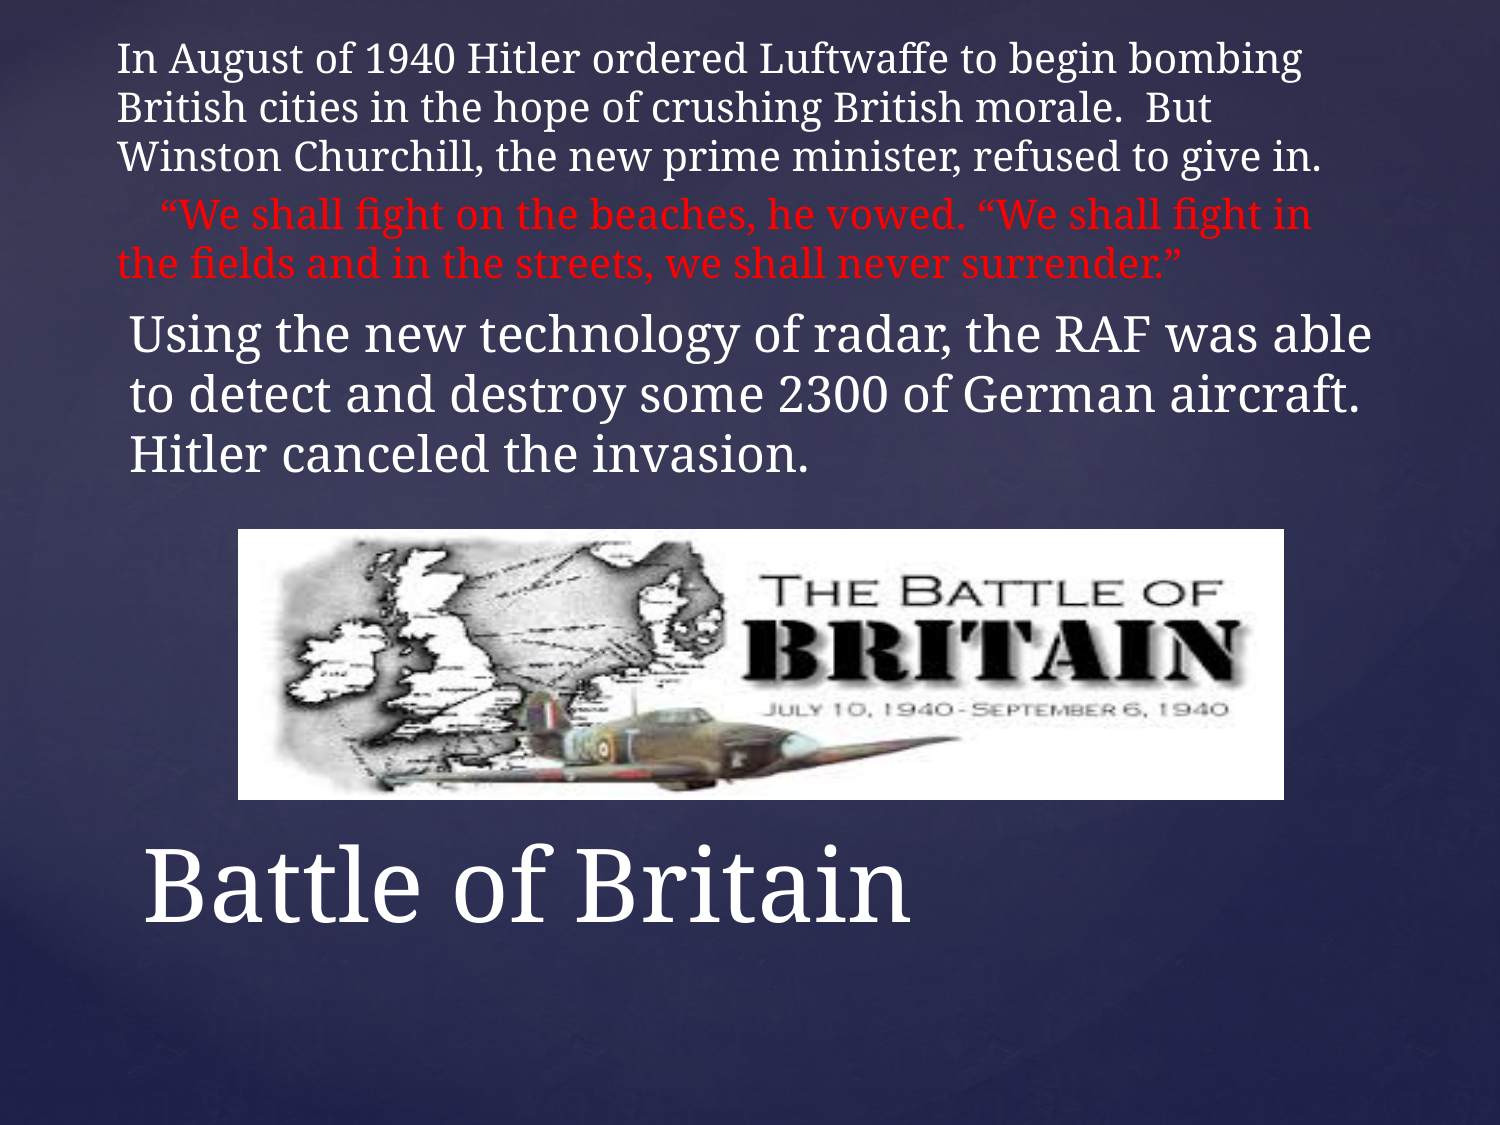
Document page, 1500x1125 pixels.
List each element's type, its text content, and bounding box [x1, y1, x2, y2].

title Battle of Britain [127, 800, 1365, 950]
text_box Using the new technology of radar, the RAF was able to detect and destroy some 2300 of German aircraft. Hitler canceled the invasion. [114, 294, 1406, 490]
list In August of 1940 Hitler ordered Luftwaffe to begin bombing British cities in the hope of crushing British morale. But Winston Churchill, the new prime minister, refused to give in. “We shall fight on the beaches, he vowed. “We shall fight in the fields and in the streets, we shall never surrender.” [98, 24, 1350, 311]
picture [237, 528, 1284, 801]
